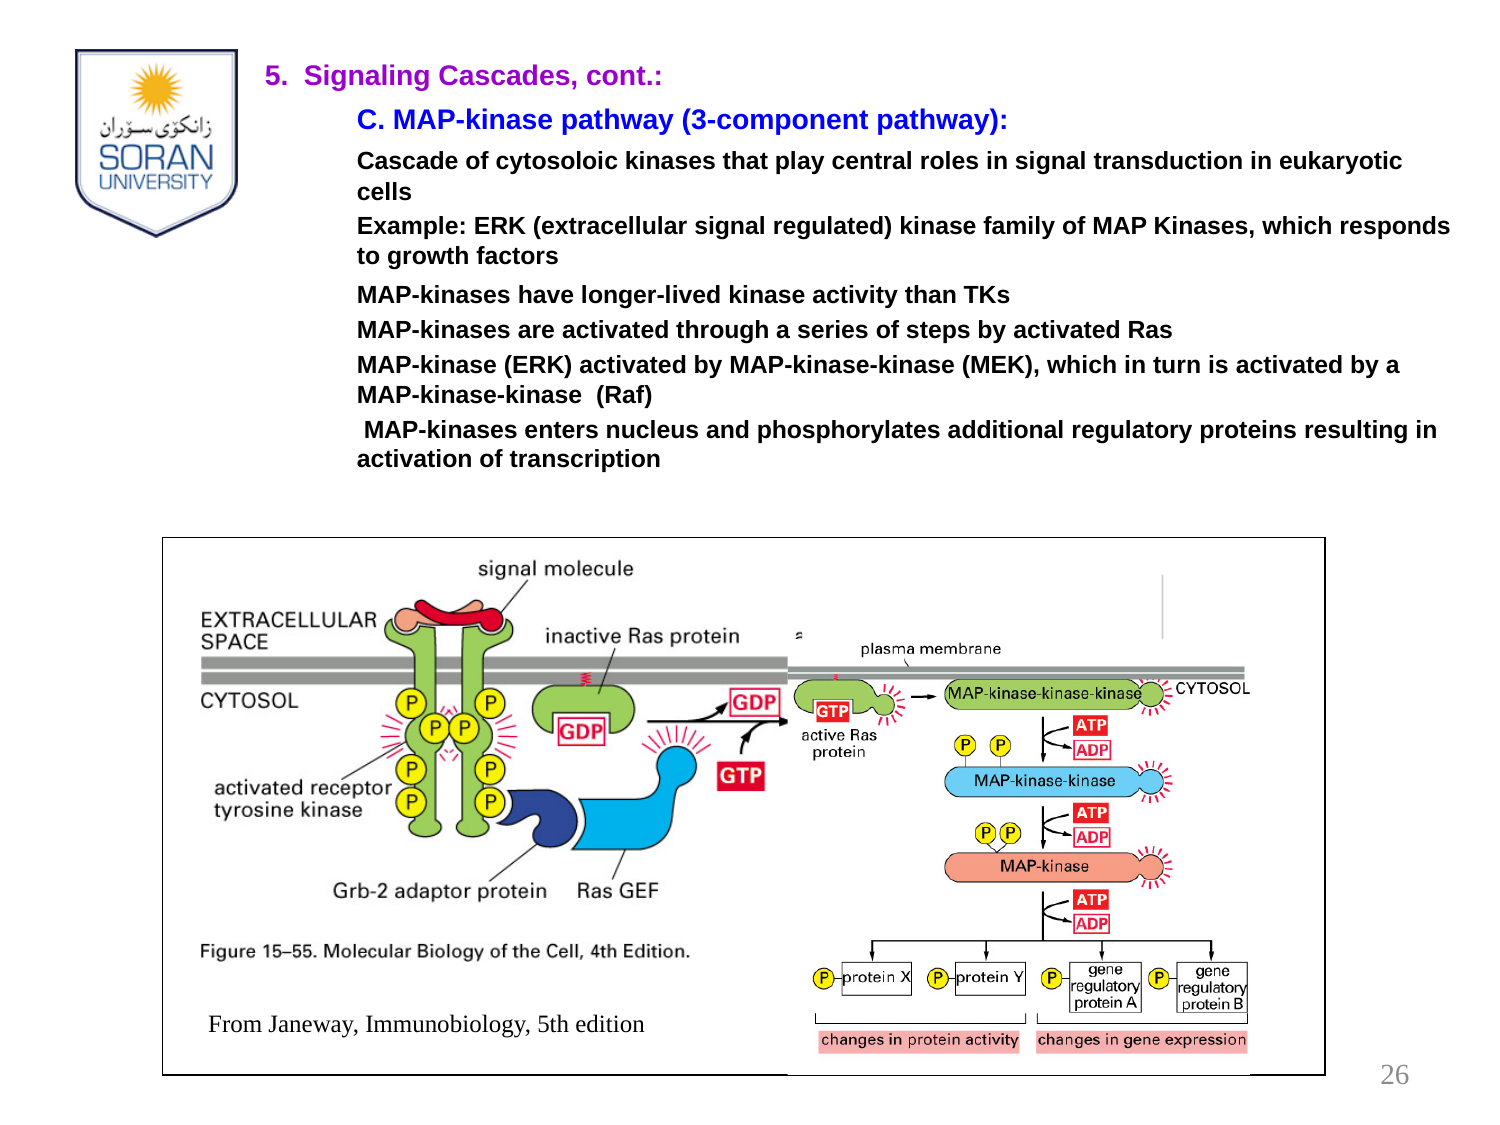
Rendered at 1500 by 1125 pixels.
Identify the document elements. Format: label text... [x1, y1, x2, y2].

picture [75, 49, 238, 238]
subtitle 5. Signaling Cascades, cont.: C. MAP-kinase pathway (3-component pathway): Cascade of cytosoloic kinases that play central roles in signal transduction in eukaryotic cells Example: ERK (extracellular signal regulated) kinase family of MAP Kinases, which responds to growth factors MAP-kinases have longer-lived kinase activity than TKs MAP-kinases are activated through a series of steps by activated Ras MAP-kinase (ERK) activated by MAP-kinase-kinase (MEK), which in turn is activated by a MAP-kinase-kinase (Raf) MAP-kinases enters nucleus and phosphorylates additional regulatory proteins resulting in activation of transcription [249, 50, 1475, 525]
picture [199, 555, 1251, 1076]
text_box [162, 537, 1325, 1075]
slide_number 26 [1074, 1042, 1425, 1103]
text_box From Janeway, Immunobiology, 5th edition [193, 999, 661, 1045]
